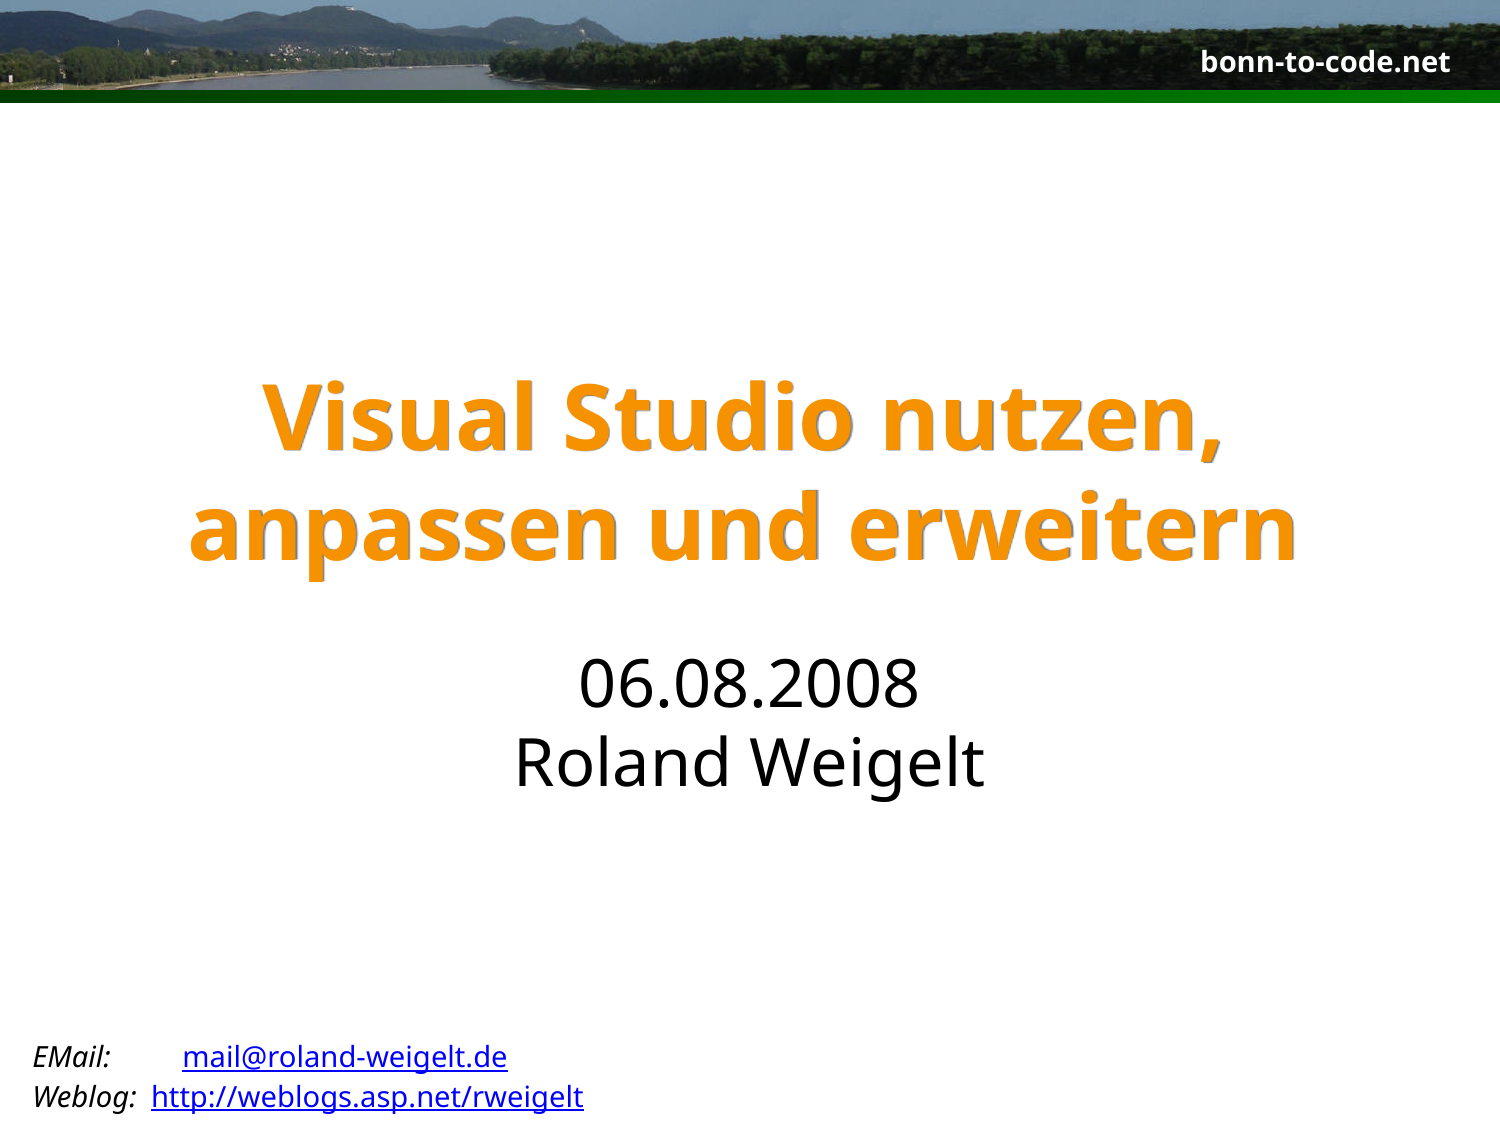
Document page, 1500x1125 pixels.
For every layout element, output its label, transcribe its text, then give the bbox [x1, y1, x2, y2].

picture [0, 0, 1500, 90]
subtitle 06.08.2008 Roland Weigelt [224, 632, 1276, 880]
text_box EMail: mail@roland-weigelt.de Weblog: http://weblogs.asp.net/rweigelt [17, 976, 1477, 1125]
title Visual Studio nutzen, anpassen und erweitern [29, 351, 1460, 587]
